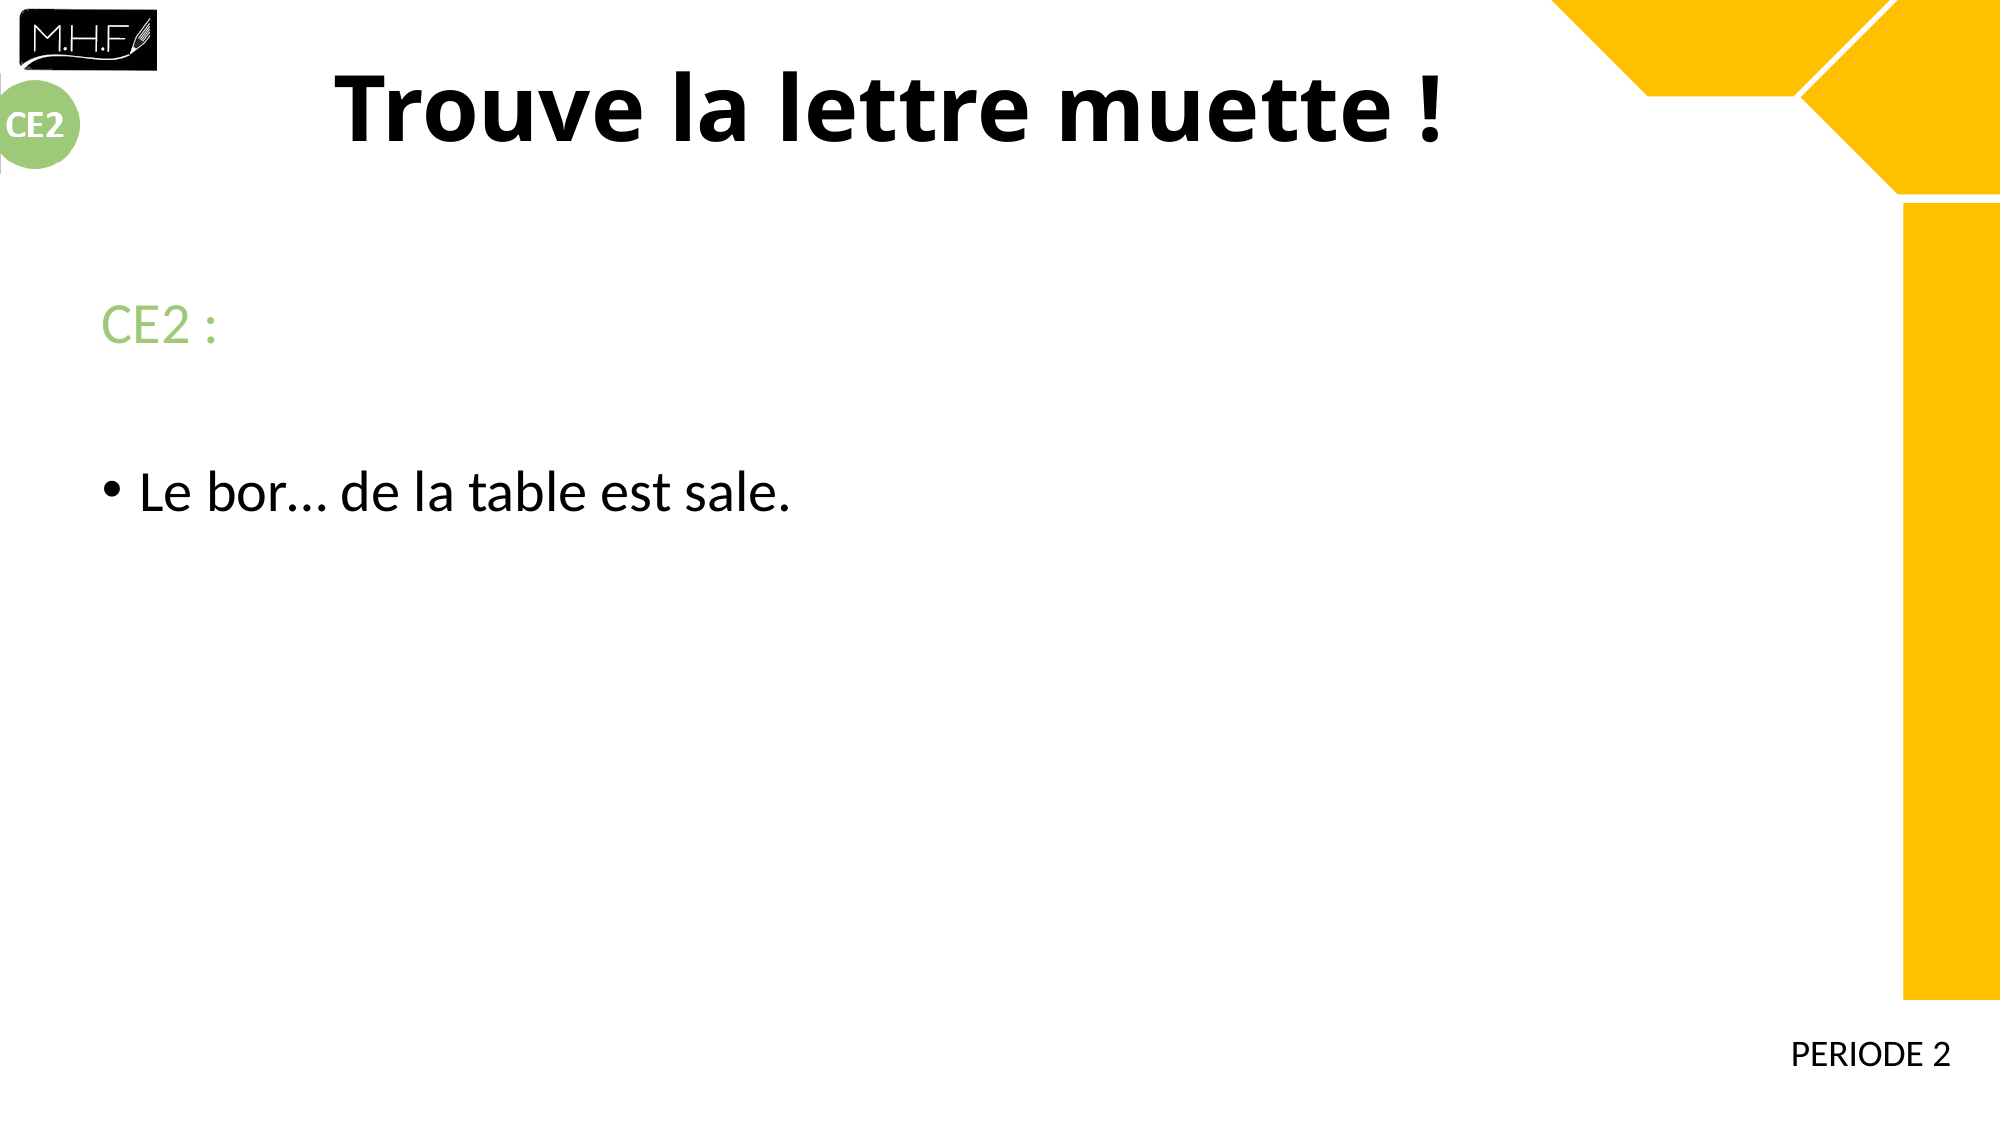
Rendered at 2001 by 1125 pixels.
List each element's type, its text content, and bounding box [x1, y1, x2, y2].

text_box CE2 : Le bor… de la table est sale. [86, 286, 909, 1000]
text_box [1549, 0, 1892, 98]
text_box [1902, 202, 2000, 1001]
picture [0, 7, 157, 174]
title Trouve la lettre muette ! [318, 3, 1865, 221]
text_box PERIODE 2 [1362, 1021, 1967, 1125]
text_box [1799, 0, 2000, 196]
